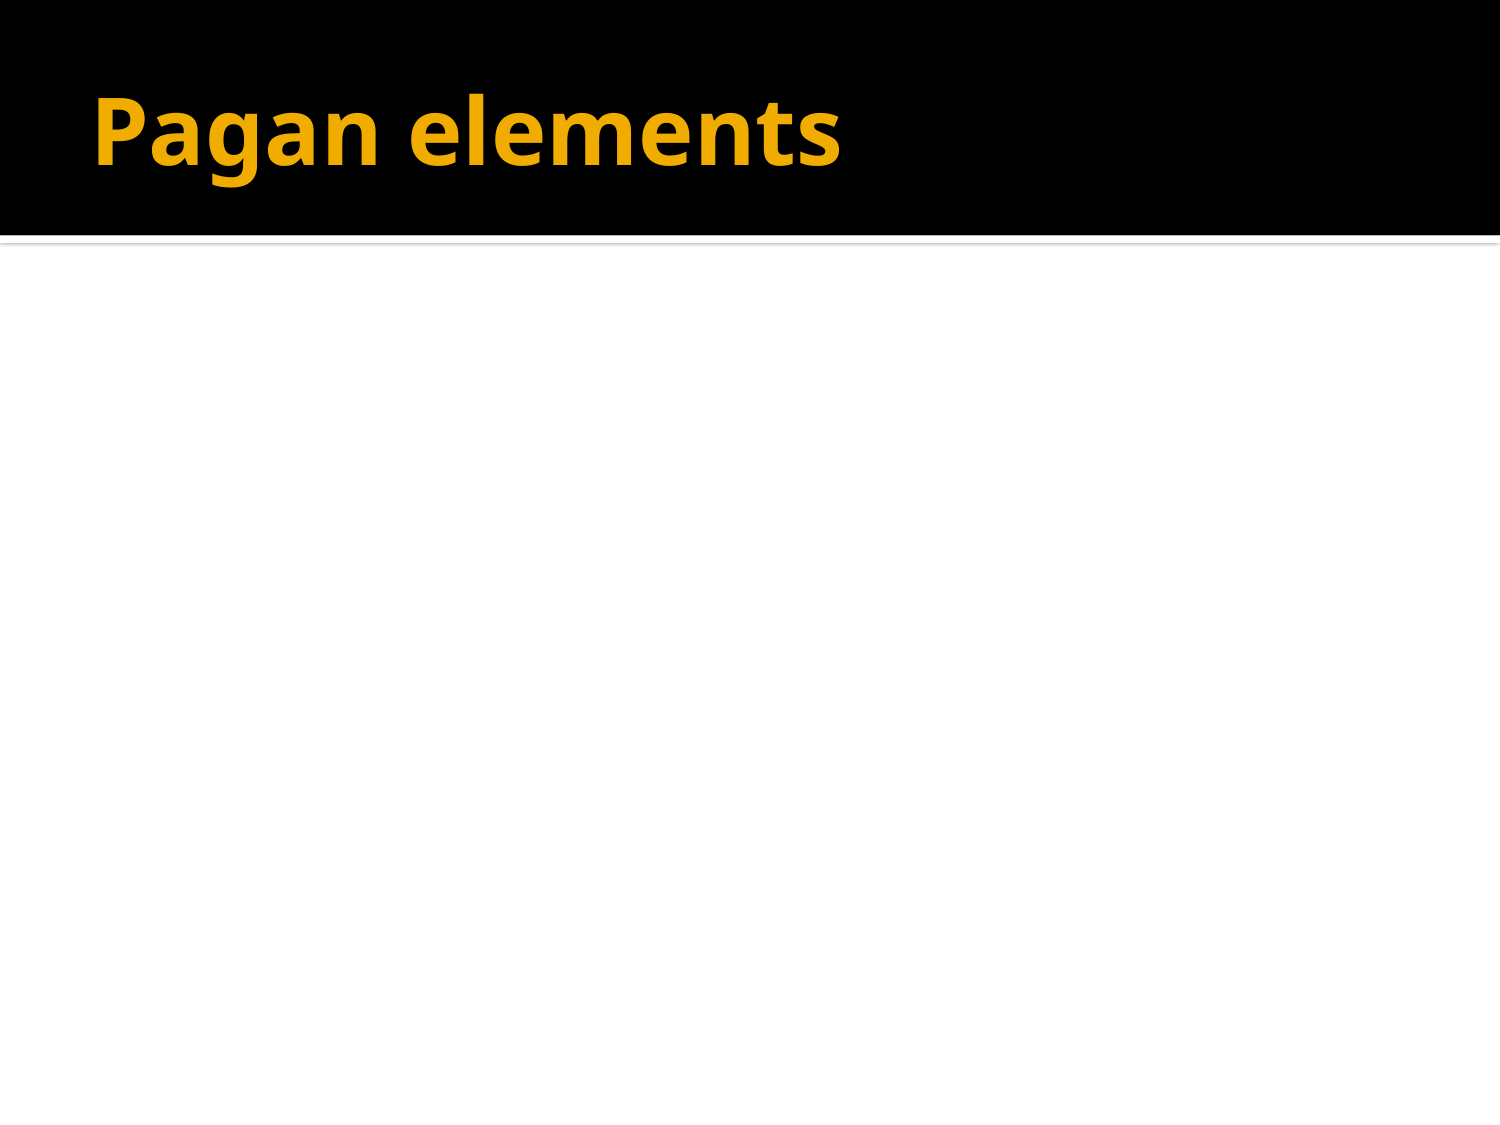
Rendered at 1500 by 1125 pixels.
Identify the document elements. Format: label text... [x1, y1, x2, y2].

title Pagan elements [75, 25, 1425, 231]
